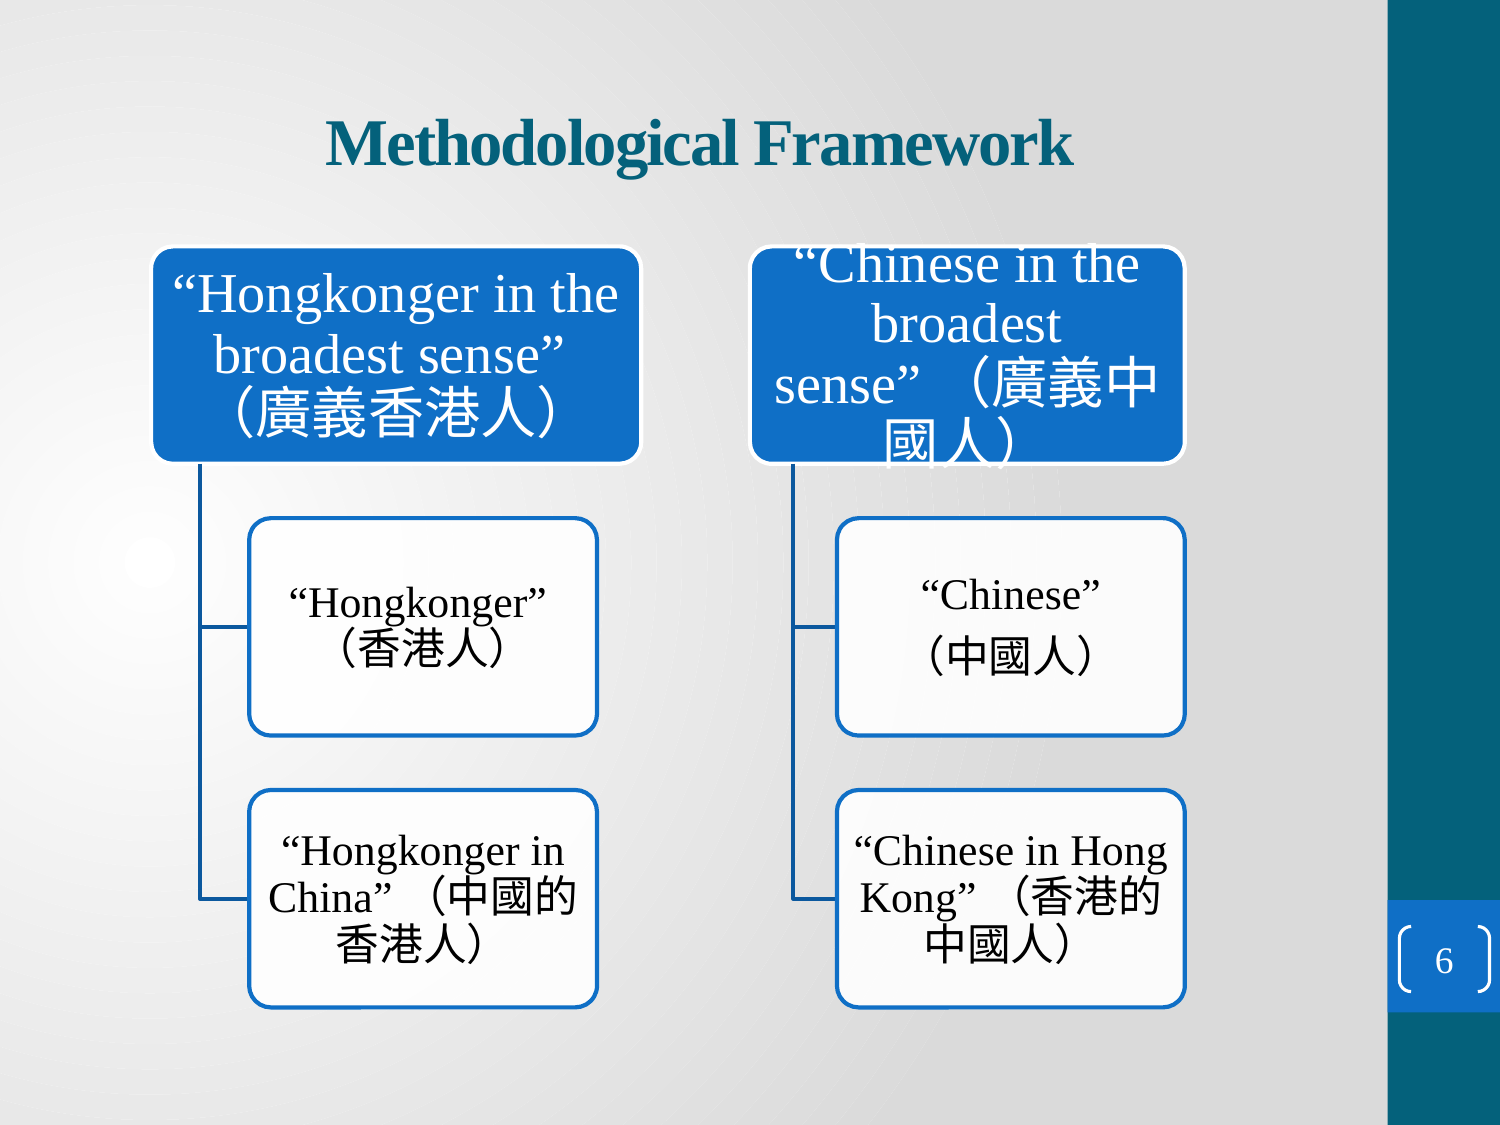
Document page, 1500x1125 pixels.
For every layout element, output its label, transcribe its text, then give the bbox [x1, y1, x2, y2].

title Methodological Framework [75, 45, 1325, 233]
slide_number 6 [1397, 924, 1492, 994]
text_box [81, 245, 1255, 1009]
